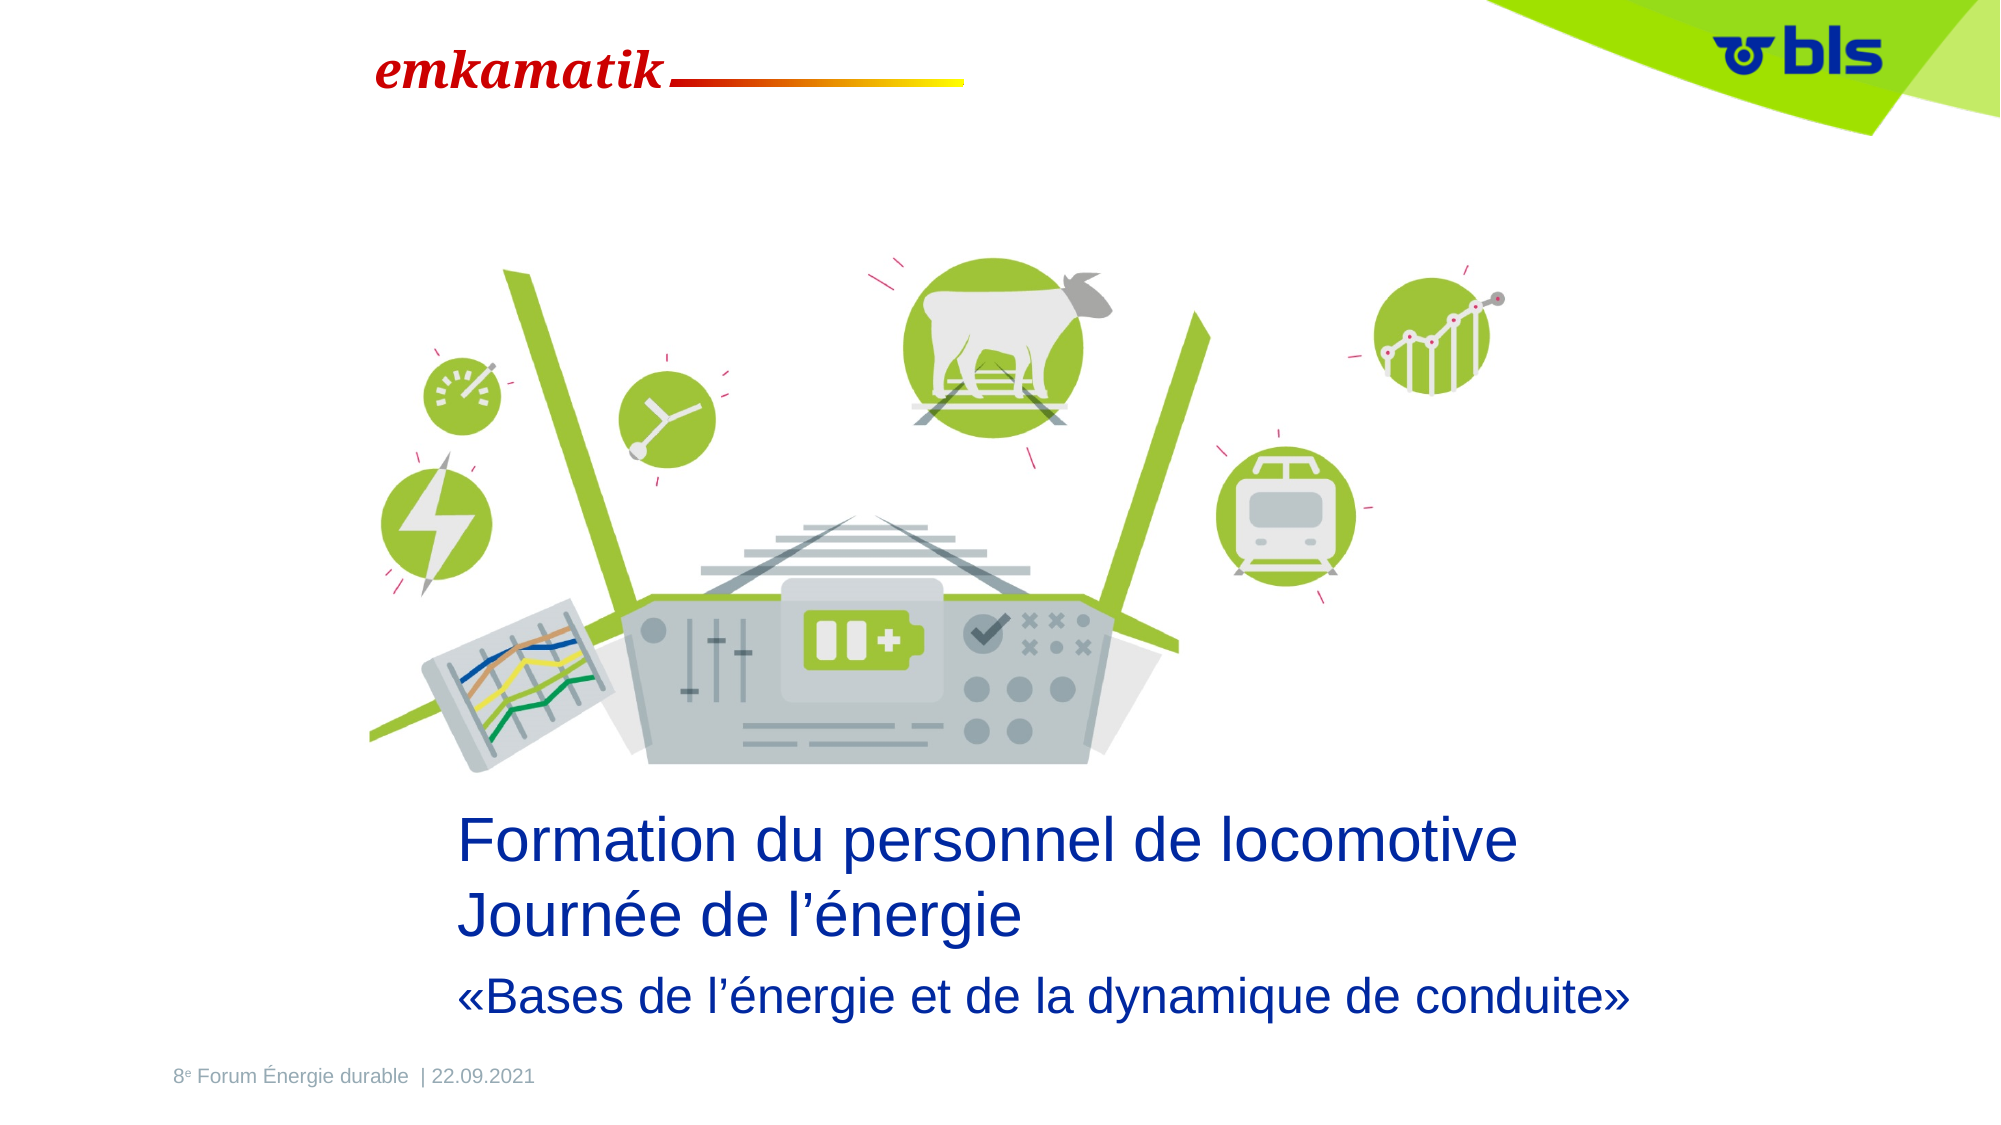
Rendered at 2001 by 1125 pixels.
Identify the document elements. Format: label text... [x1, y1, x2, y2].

title Formation du personnel de locomotive Journée de l’énergie «Bases de l’énergie et de la dynamique de conduite» [457, 820, 1733, 1024]
text_box emkamatik [359, 30, 678, 106]
picture [1486, 0, 2000, 136]
picture [249, 137, 1752, 820]
footer 8e Forum Énergie durable | 22.09.2021 [173, 1062, 807, 1091]
text_box [669, 78, 965, 88]
